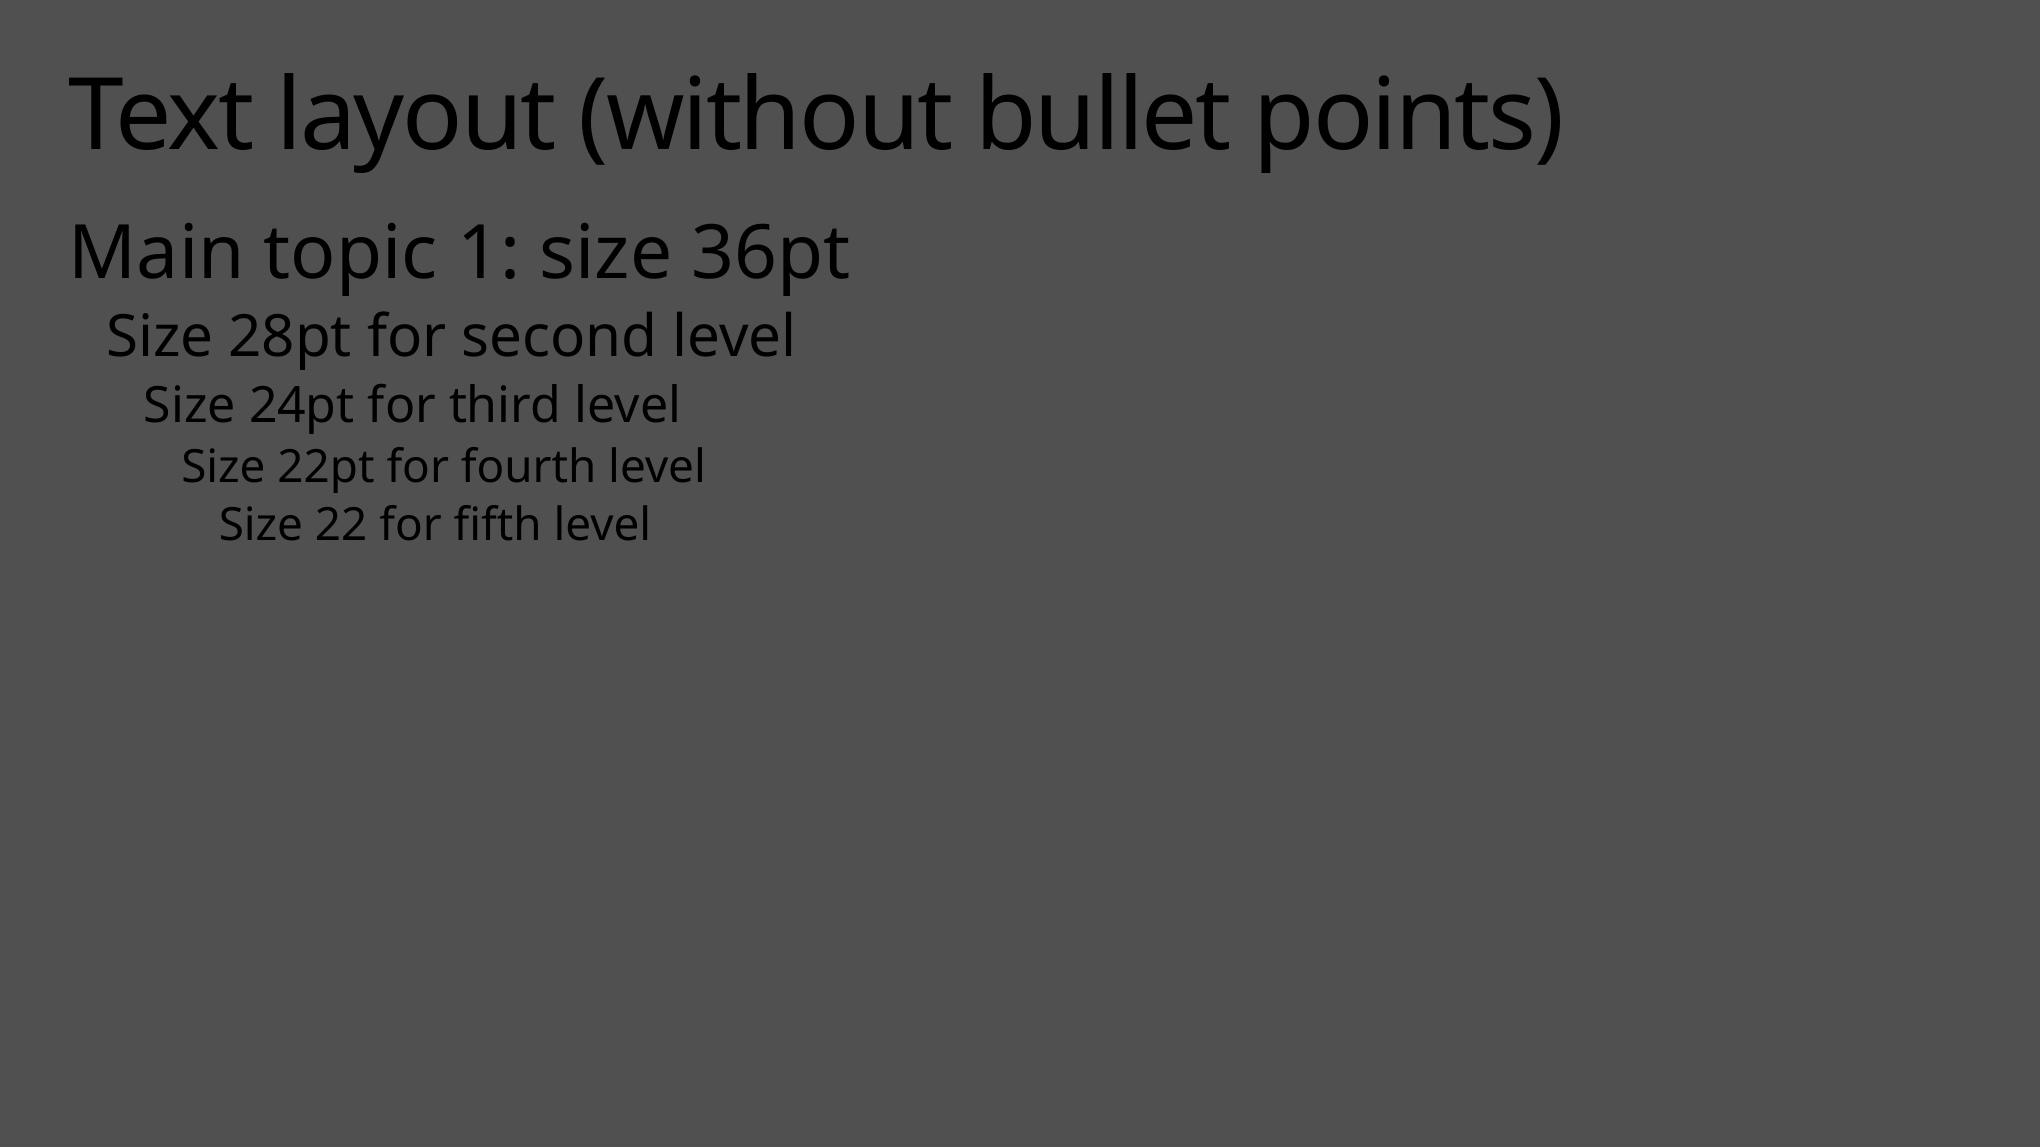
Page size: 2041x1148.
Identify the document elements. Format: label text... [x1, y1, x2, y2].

list Main topic 1: size 36pt Size 28pt for second level Size 24pt for third level Size 22pt for fourth level Size 22 for fifth level [45, 198, 1996, 661]
title Text layout (without bullet points) [45, 48, 1996, 198]
